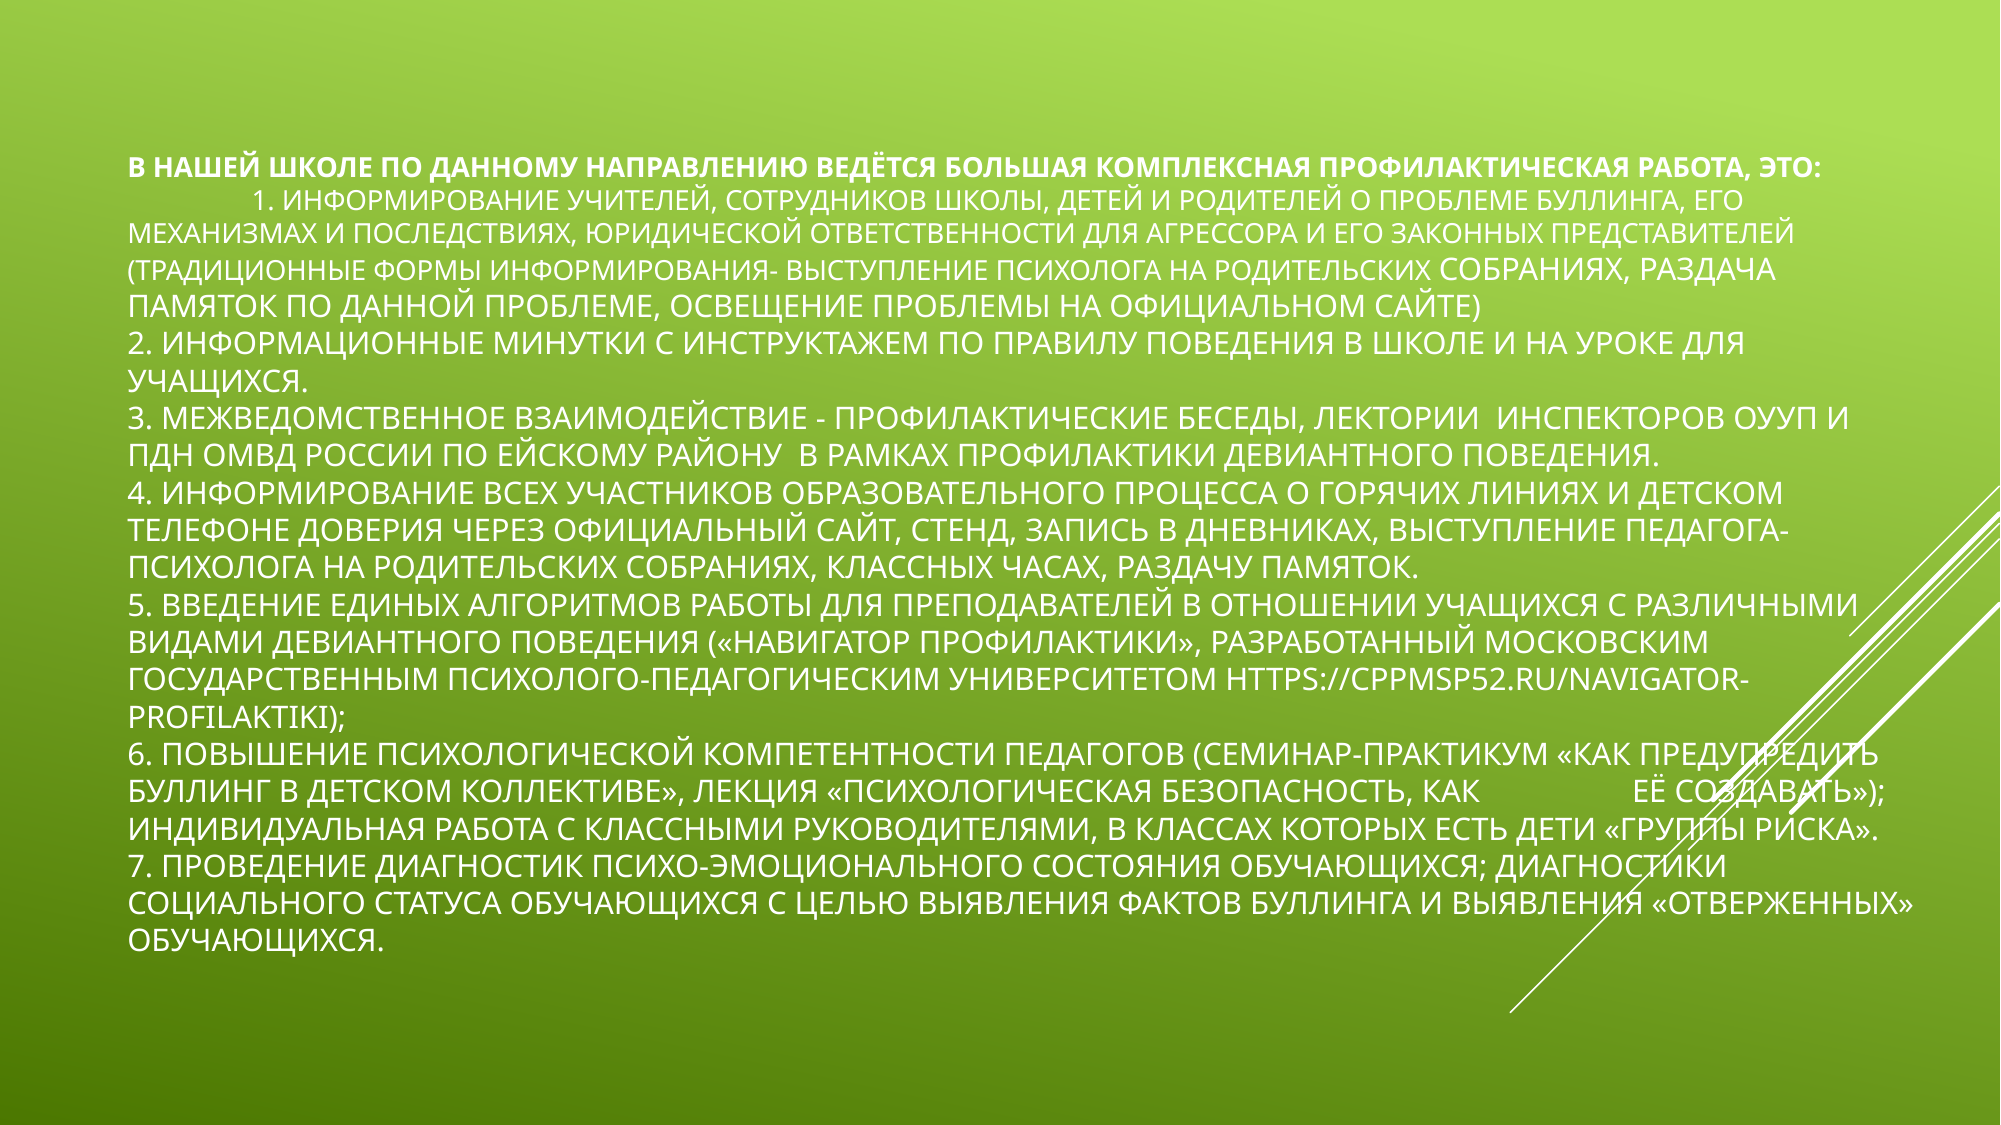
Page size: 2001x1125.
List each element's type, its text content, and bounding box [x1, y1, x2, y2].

title В нашей школе по данному направлению ведётся большая комплексная профилактическая работа, это: 1. Информирование учителей, сотрудников школы, детей и родителей о проблеме буллинга, его механизмах и последствиях, юридической ответственности для агрессора и его законных представителей (традиционные формы информирования- выступление психолога на родительских собраниях, раздача памяток по данной проблеме, освещение проблемы на официальном сайте) 2. Информационные минутки с инструктажем по правилу поведения в школе и на уроке для учащихся. 3. Межведомственное взаимодействие - профилактические беседы, лектории инспекторов ОУУП и ПДН ОМВД России по Ейскому району в рамках профилактики девиантного поведения. 4. Информирование всех участников образовательного процесса о Горячих линиях и Детском телефоне доверия через официальный сайт, стенд, запись в дневниках, выступление педагога-психолога на родительских собраниях, классных часах, раздачу памяток. 5. Введение единых алгоритмов работы для преподавателей в отношении учащихся с различными видами девиантного поведения («Навигатор профилактики», разработанный Московским государственным психолого-педагогическим университетом https://cppmsp52.ru/navigator-profilaktiki); 6. Повышение психологической компетентности педагогов (Семинар-практикум «Как предупредить буллинг в детском коллективе», лекция «Психологическая безопасность, как её создавать»); индивидуальная работа с классными руководителями, в классах которых есть дети «группы риска». 7. Проведение диагностик психо-эмоционального состояния обучающихся; диагностики социального статуса обучающихся с целью выявления фактов буллинга и выявления «отверженных» обучающихся. [112, 125, 1931, 1049]
